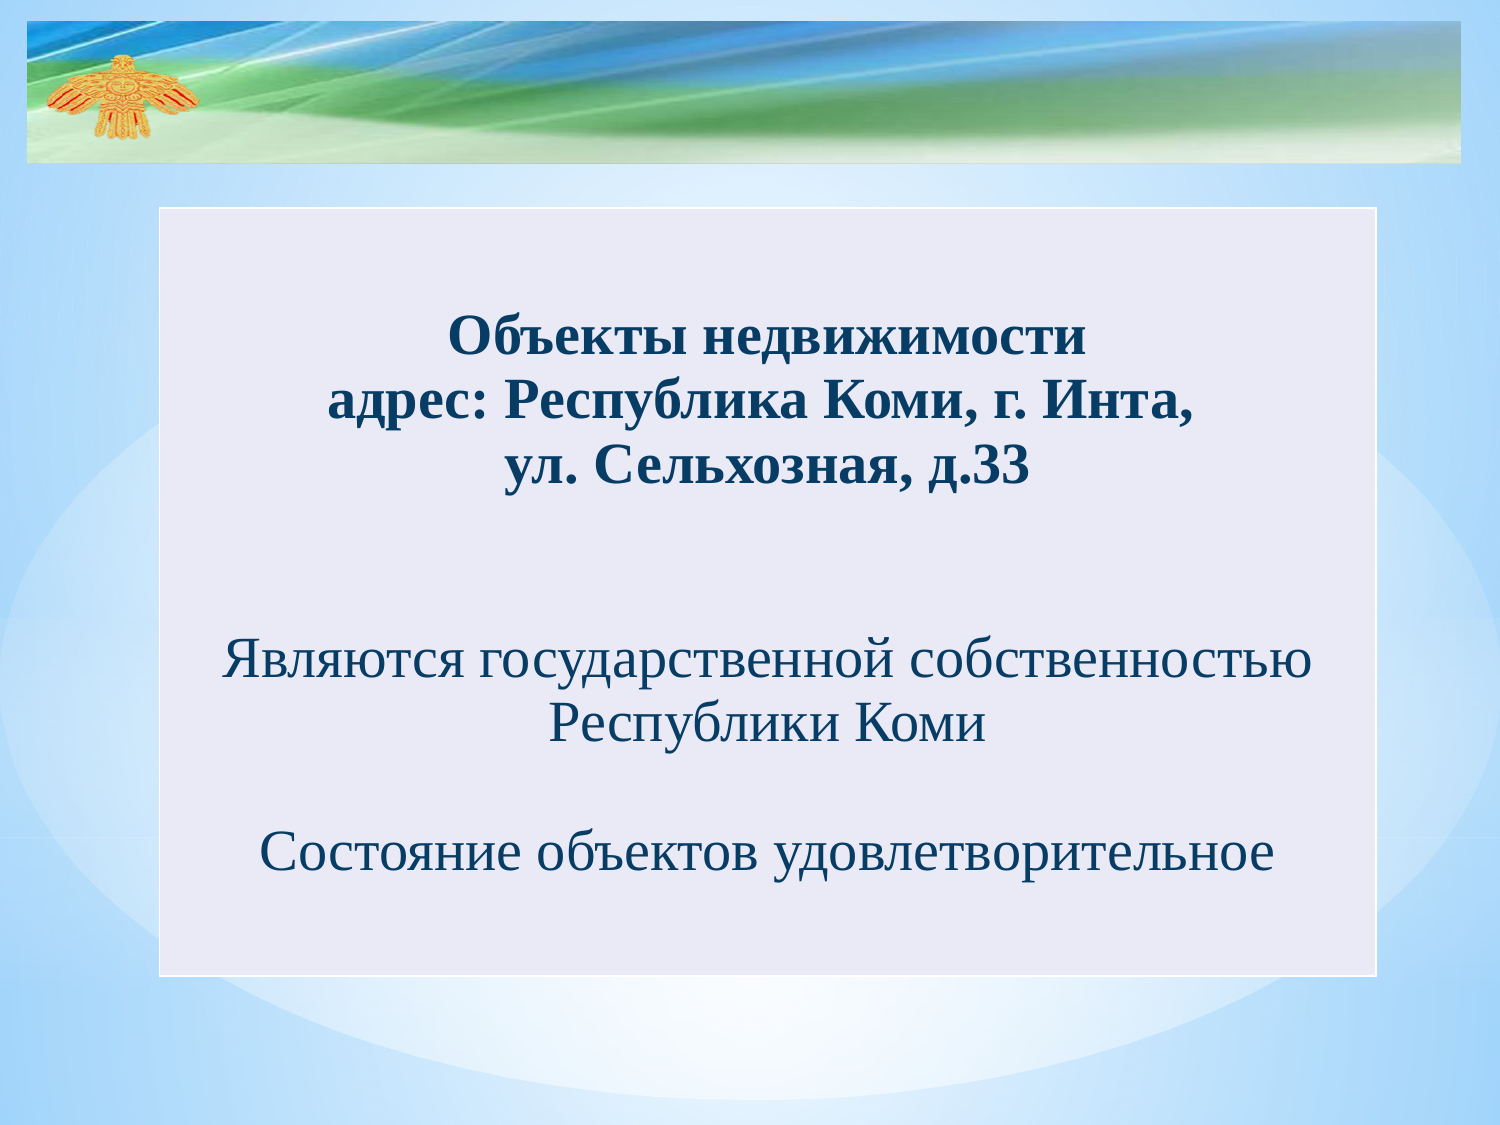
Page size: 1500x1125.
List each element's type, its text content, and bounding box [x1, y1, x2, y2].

table_header Объекты недвижимости адрес: Республика Коми, г. Инта, ул. Сельхозная, д.33 Являются государственной собственностью Республики Коми Состояние объектов удовлетворительное [160, 209, 1375, 975]
picture [27, 21, 1461, 165]
